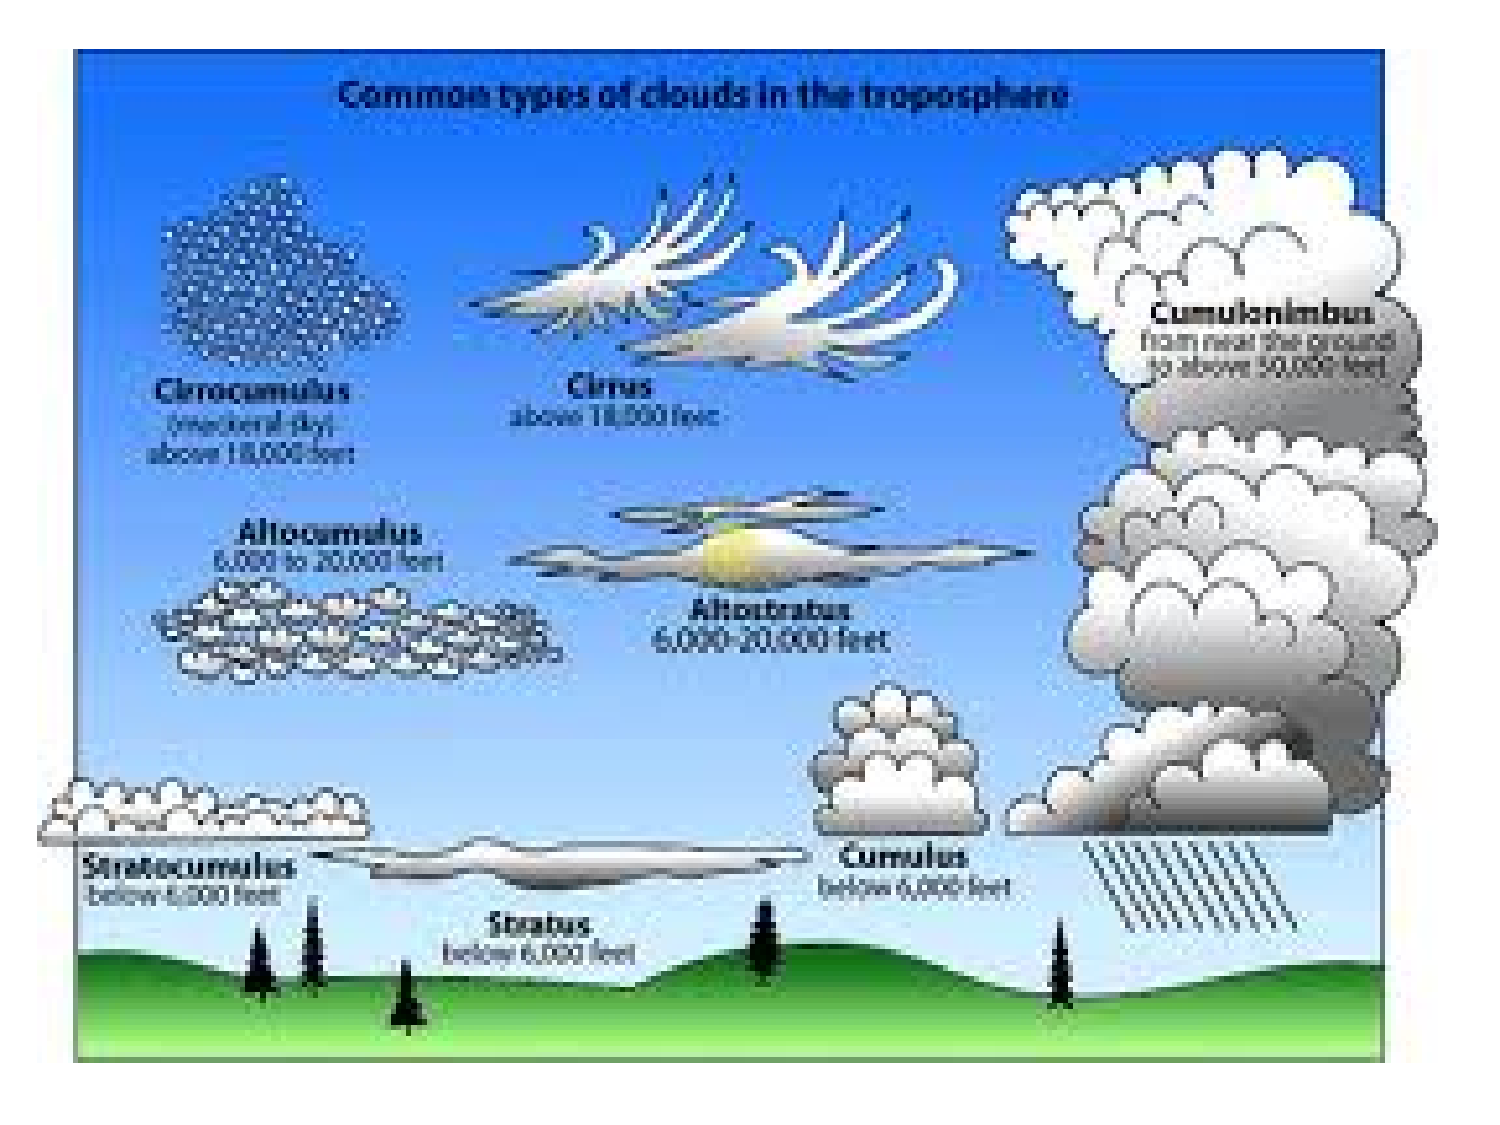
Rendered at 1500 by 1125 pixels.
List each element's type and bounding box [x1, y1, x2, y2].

picture [37, 49, 1438, 1063]
